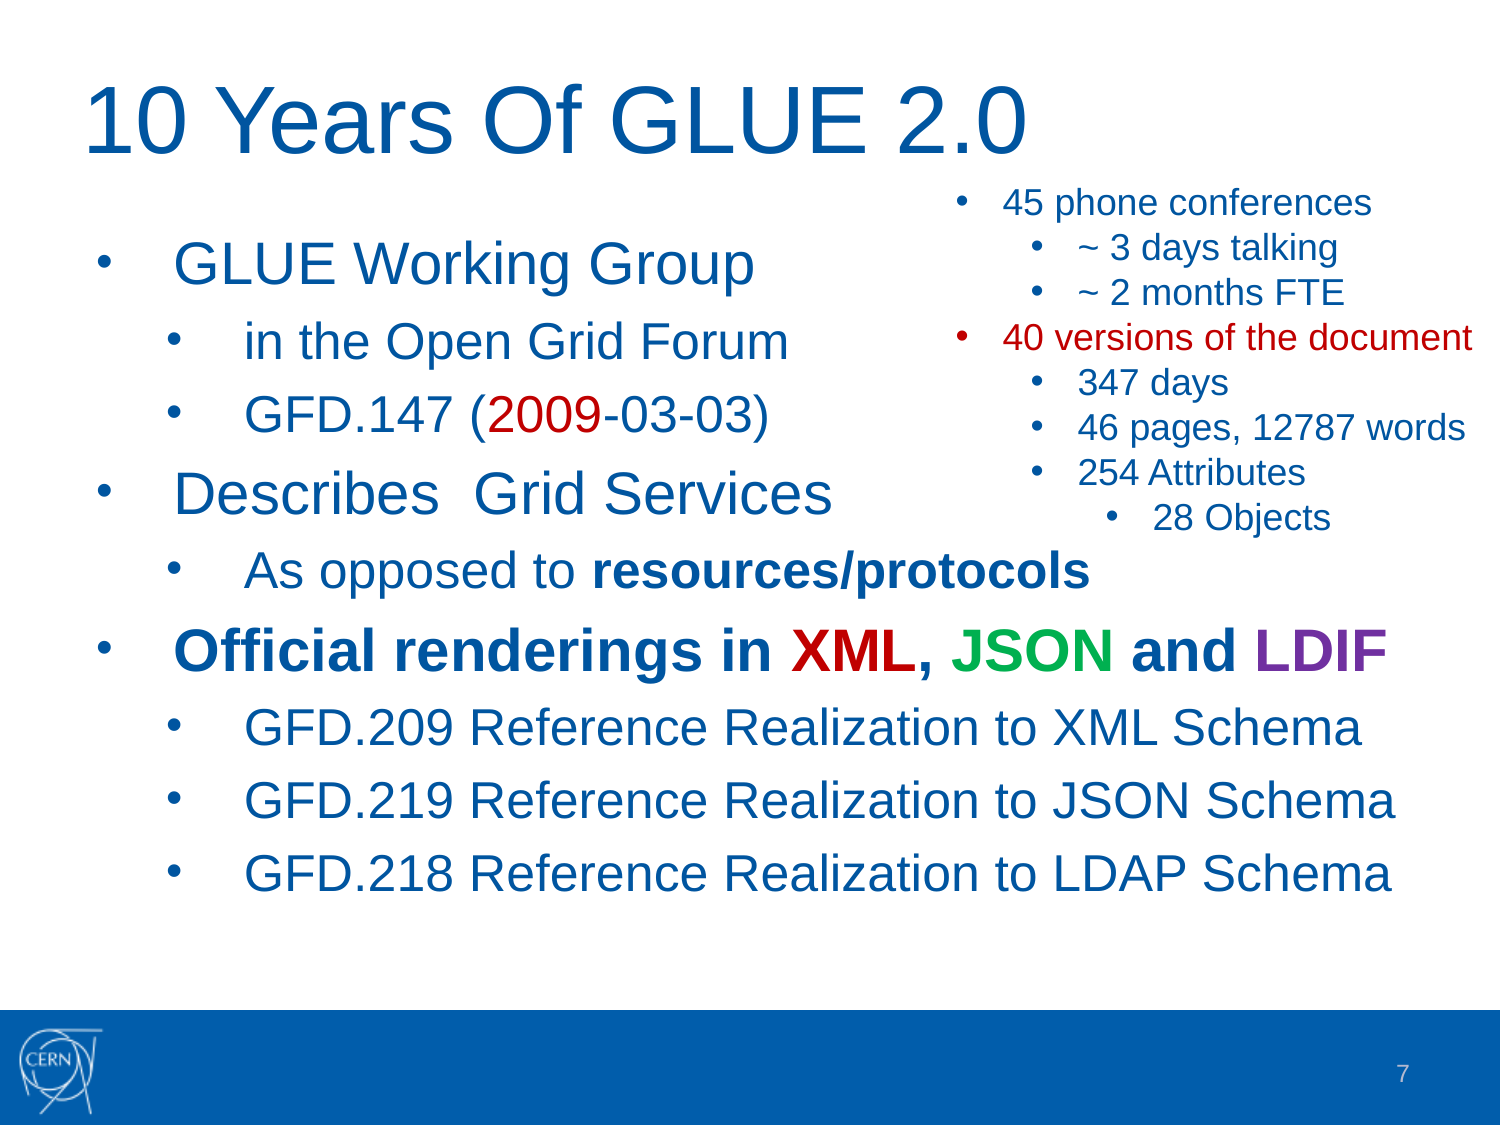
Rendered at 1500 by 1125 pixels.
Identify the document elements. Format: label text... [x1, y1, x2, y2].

text_box 45 phone conferences ~ 3 days talking ~ 2 months FTE 40 versions of the document 347 days 46 pages, 12787 words 254 Attributes 28 Objects [940, 170, 1491, 546]
list GLUE Working Group in the Open Grid Forum GFD.147 (2009-03-03) Describes Grid Services As opposed to resources/protocols Official renderings in XML, JSON and LDIF GFD.209 Reference Realization to XML Schema GFD.219 Reference Realization to JSON Schema GFD.218 Reference Realization to LDAP Schema [75, 217, 1425, 984]
title 10 Years Of GLUE 2.0 [75, 38, 1425, 193]
slide_number 7 [1342, 1042, 1425, 1103]
